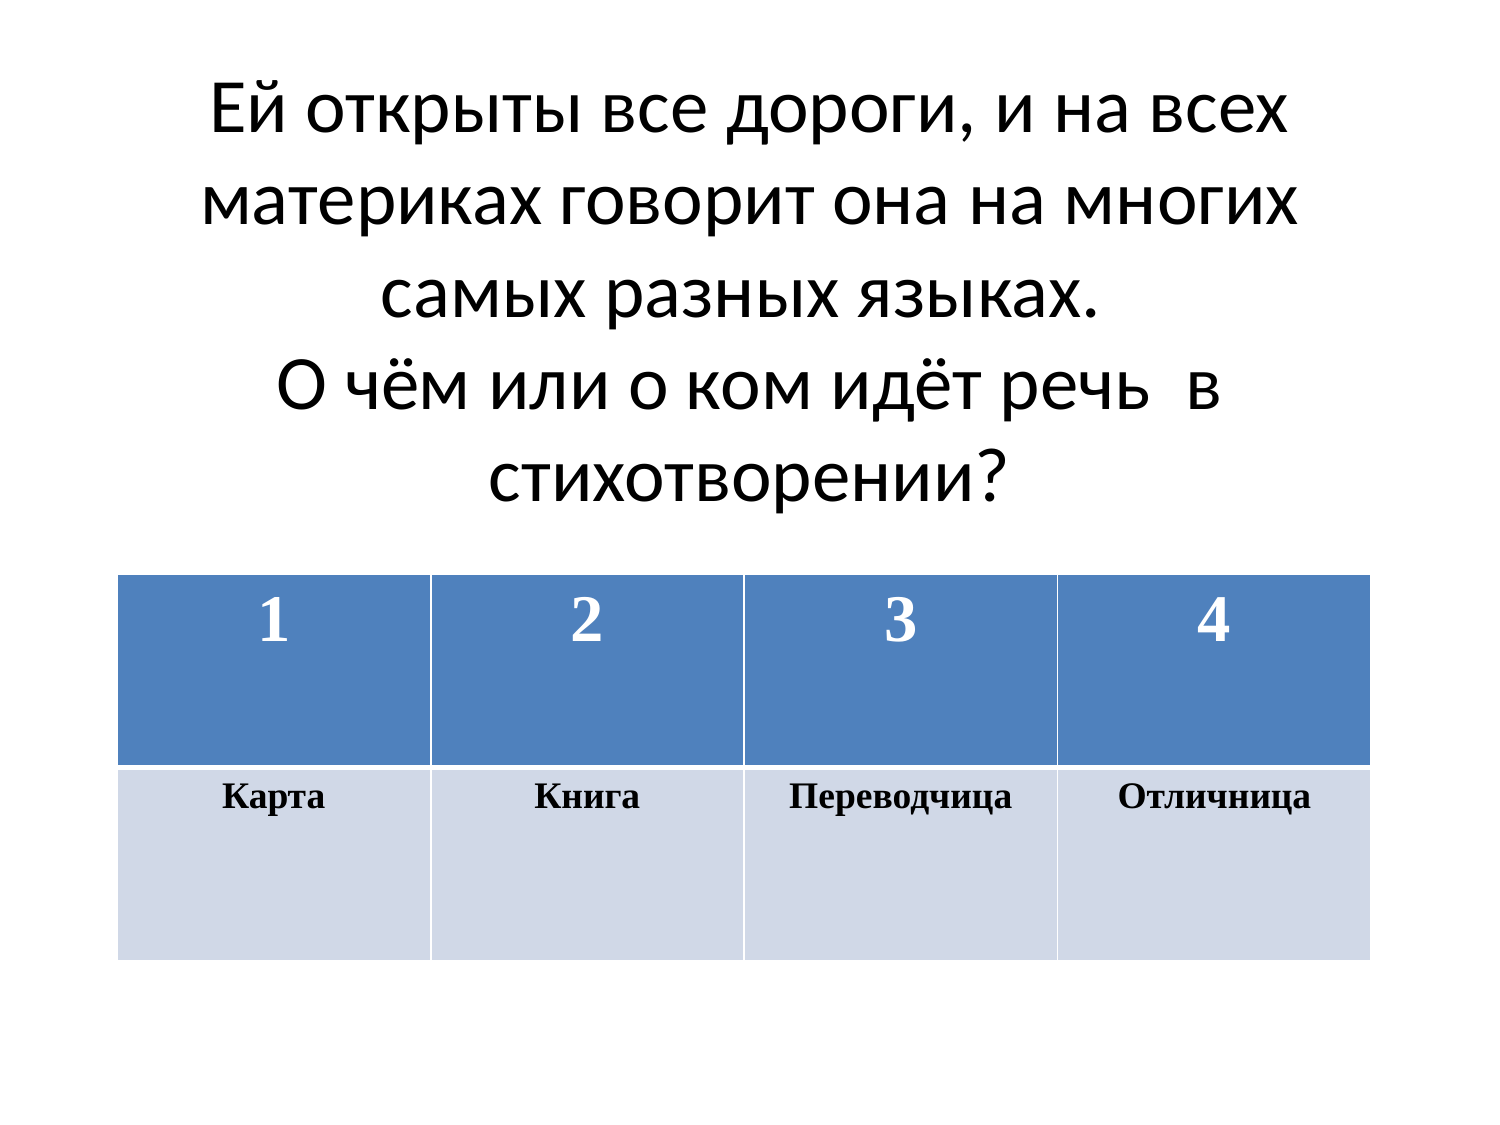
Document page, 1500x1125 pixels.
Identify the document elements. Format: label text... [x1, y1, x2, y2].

table_header 4 [1058, 575, 1370, 765]
table_header 3 [745, 575, 1057, 765]
table_cell Переводчица [745, 770, 1057, 960]
table_cell Книга [432, 770, 743, 960]
table_cell Отличница [1058, 770, 1370, 960]
table_header 1 [118, 575, 430, 765]
title Ей открыты все дороги, и на всех материках говорит она на многих самых разных языках. О чём или о ком идёт речь в стихотворении? [75, 45, 1425, 528]
table_header 2 [432, 575, 743, 765]
table_cell Карта [118, 770, 430, 960]
